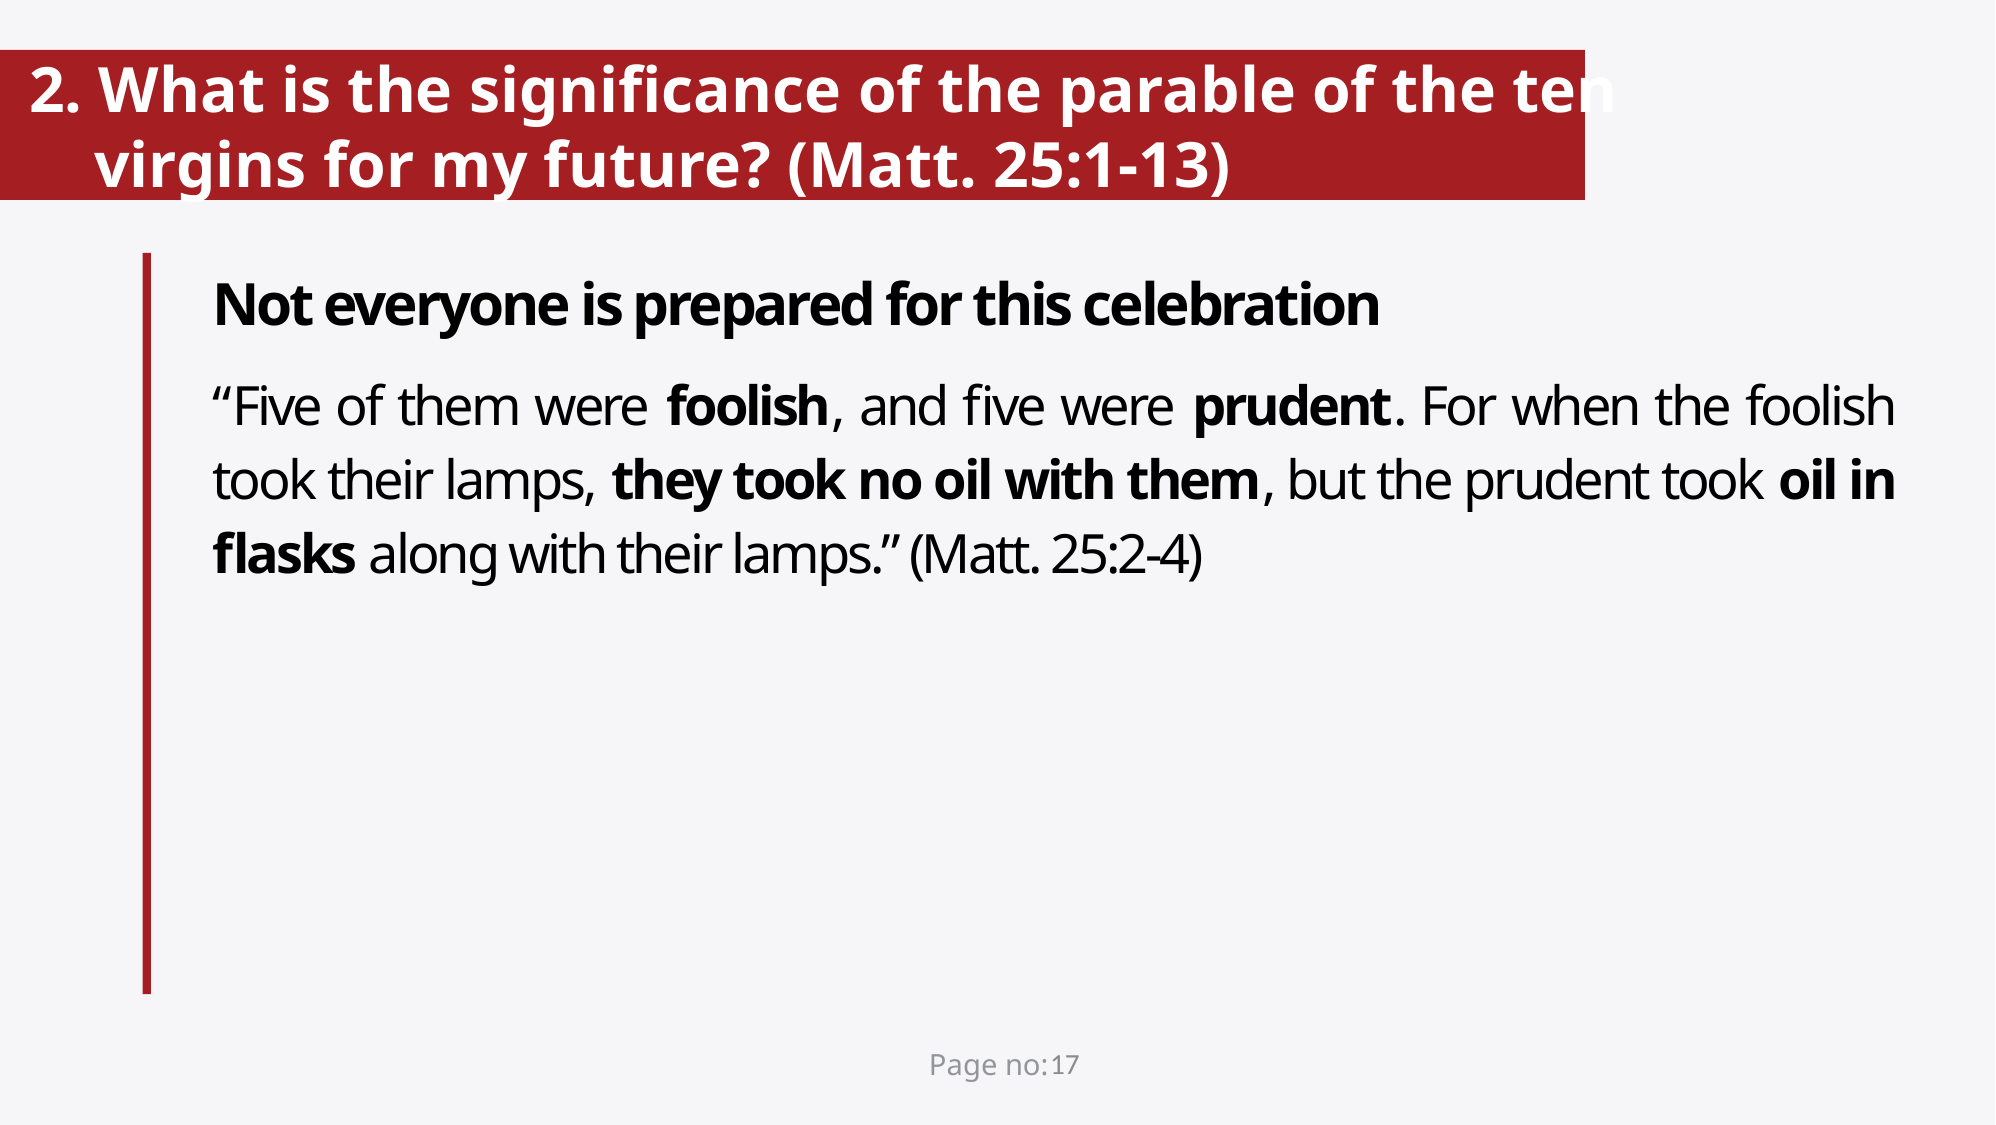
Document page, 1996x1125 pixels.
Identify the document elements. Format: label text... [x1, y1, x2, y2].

subtitle Not everyone is prepared for this celebration “Five of them were foolish, and five were prudent. For when the foolish took their lamps, they took no oil with them, but the prudent took oil in flasks along with their lamps.” (Matt. 25:2-4) [197, 249, 1910, 1000]
title 2. What is the significance of the parable of the ten virgins for my future? (Matt. 25:1-13) [14, 62, 1810, 188]
